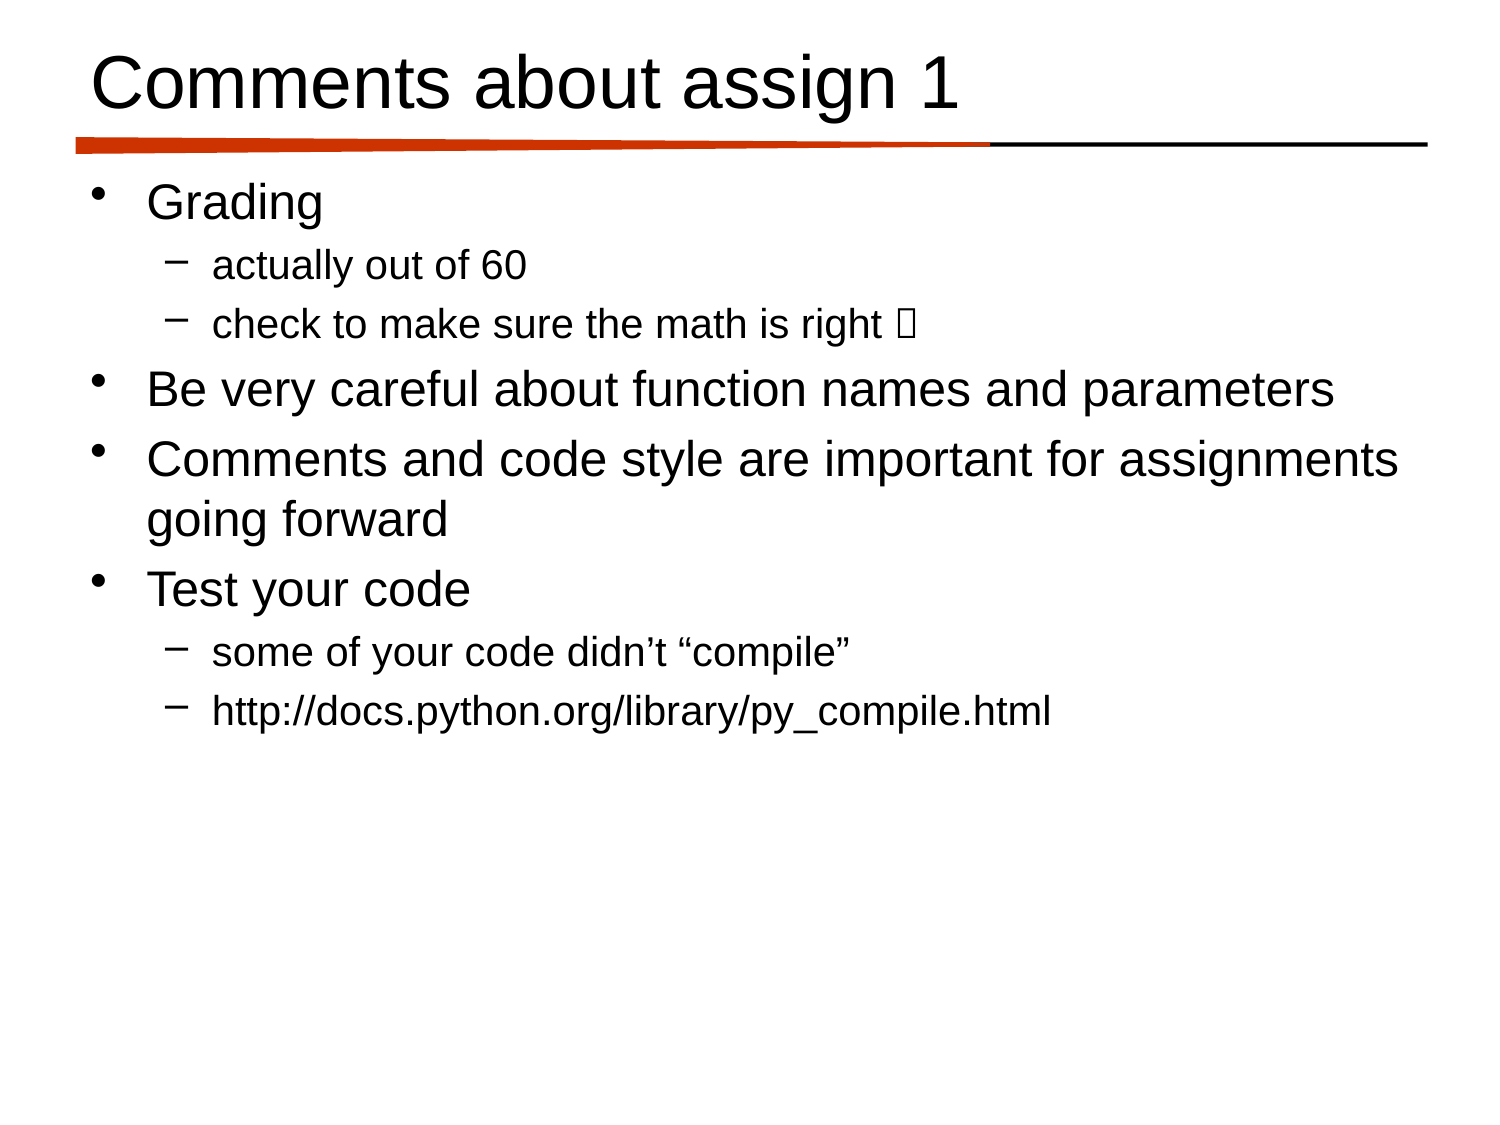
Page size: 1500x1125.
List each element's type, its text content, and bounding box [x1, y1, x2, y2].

title Comments about assign 1 [74, 24, 1426, 133]
list Grading actually out of 60 check to make sure the math is right  Be very careful about function names and parameters Comments and code style are important for assignments going forward Test your code some of your code didn’t “compile” http://docs.python.org/library/py_compile.html [74, 162, 1426, 1006]
